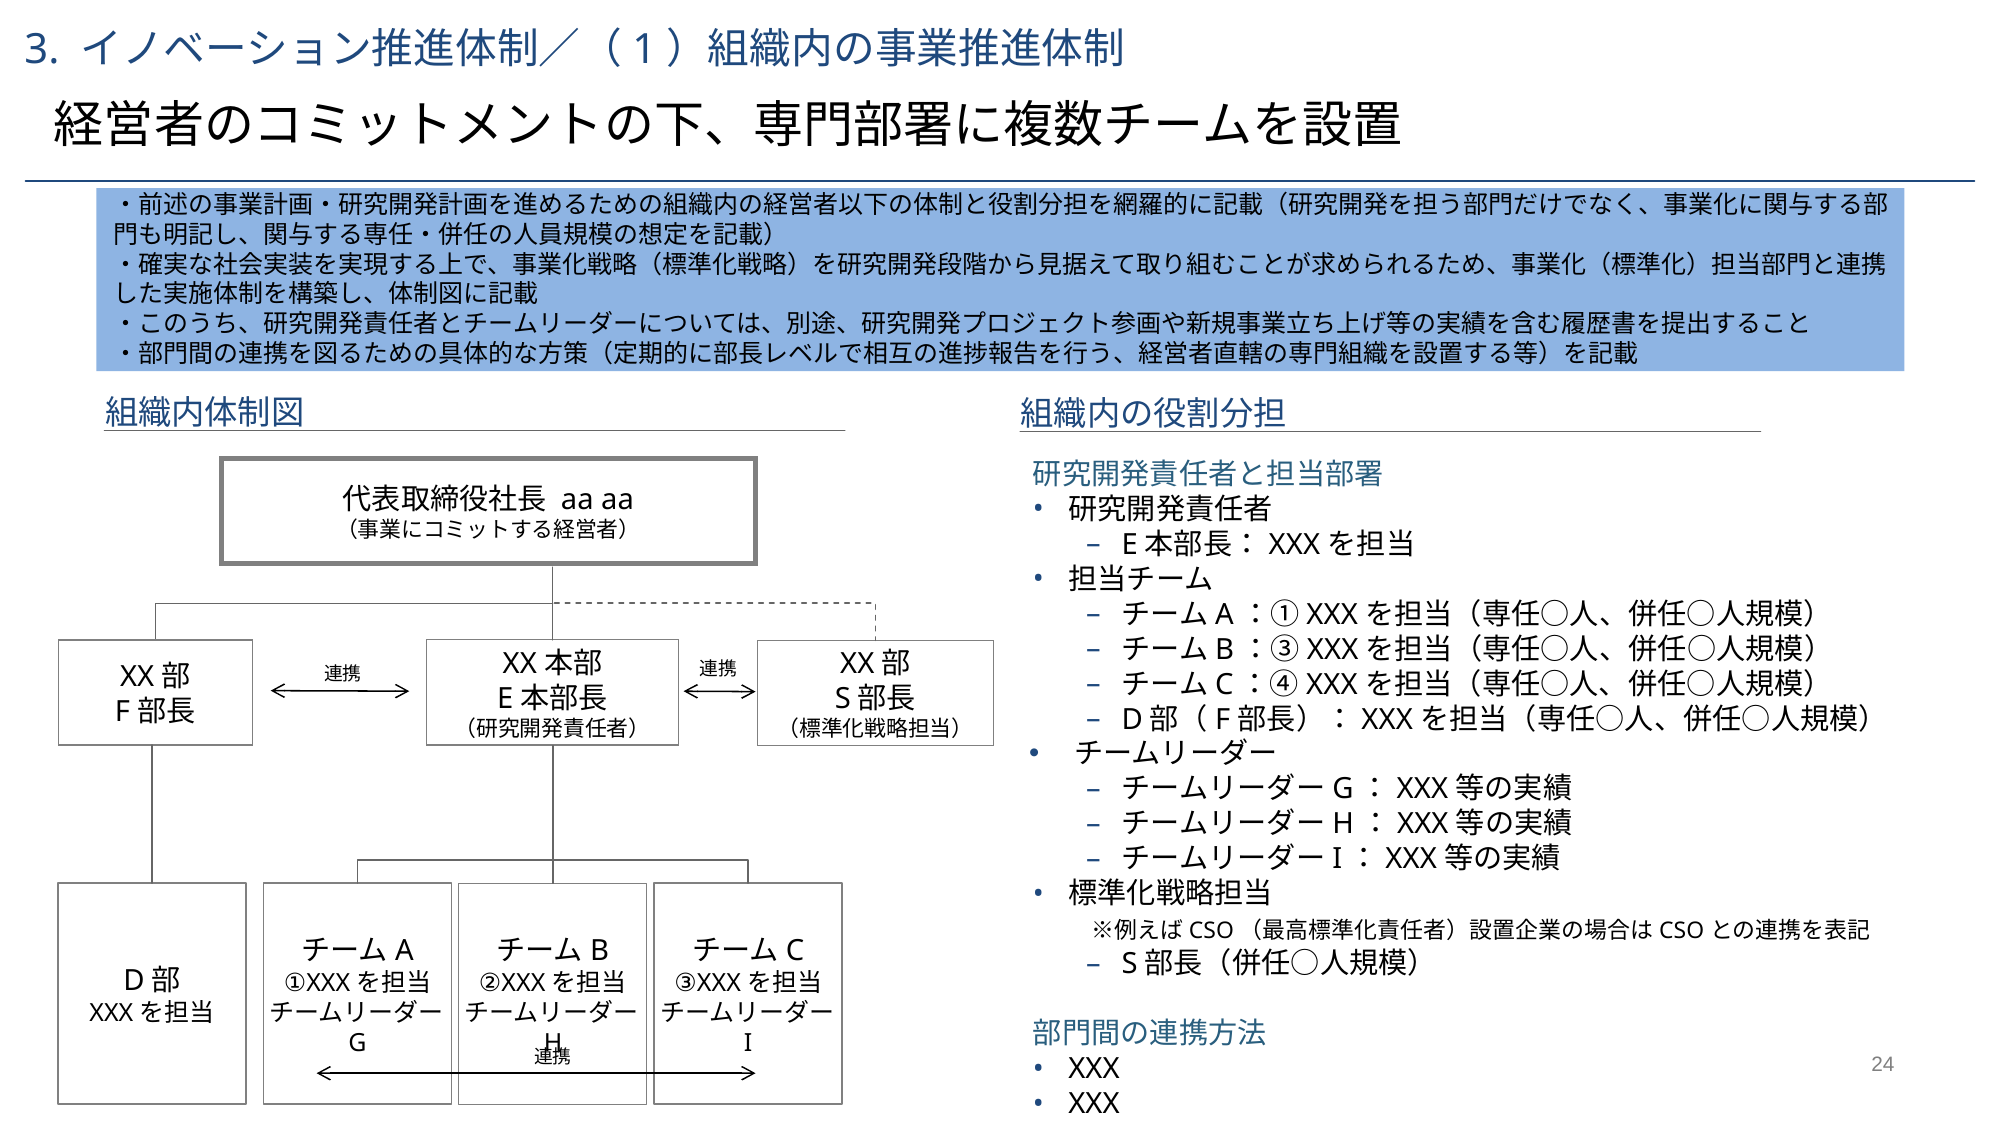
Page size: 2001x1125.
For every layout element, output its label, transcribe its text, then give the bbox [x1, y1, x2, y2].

text_box チームC ③XXXを担当 チームリーダーI [653, 882, 843, 1105]
text_box 連携 [502, 1042, 603, 1070]
text_box XX本部 E本部長 （研究開発責任者） [426, 639, 679, 745]
text_box チームB ②XXXを担当 チームリーダーH [458, 882, 648, 1072]
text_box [554, 603, 876, 641]
text_box ・前述の事業計画・研究開発計画を進めるための組織内の経営者以下の体制と役割分担を網羅的に記載（研究開発を担う部門だけでなく、事業化に関与する部門も明記し、関与する専任・併任の人員規模の想定を記載） ・確実な社会実装を実現する上で、事業化戦略（標準化戦略）を研究開発段階から見据えて取り組むことが求められるため、事業化（標準化）担当部門と連携した実施体制を構築し、体制図に記載 ・このうち、研究開発責任者とチームリーダーについては、別途、研究開発プロジェクト参画や新規事業立ち上げ等の実績を含む履歴書を提出すること ・部門間の連携を図るための具体的な方策（定期的に部長レベルで相互の進捗報告を行う、経営者直轄の専門組織を設置する等）を記載 [96, 188, 1905, 372]
text_box XX部 S部長 （標準化戦略担当） [757, 640, 994, 746]
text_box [104, 383, 845, 431]
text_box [1019, 384, 1761, 433]
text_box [627, 762, 674, 959]
text_box 3. イノベーション推進体制／（1）組織内の事業推進体制 [24, 28, 1818, 74]
text_box 代表取締役社長 aa aa （事業にコミットする経営者） [221, 458, 756, 564]
text_box 連携 [292, 658, 393, 686]
text_box チームA ①XXXを担当 チームリーダーG [263, 882, 452, 1105]
text_box チームB ②XXXを担当 チームリーダーH [458, 1074, 648, 1105]
text_box 研究開発責任者と担当部署 研究開発責任者 E本部長：XXXを担当 担当チーム チームA：①XXXを担当（専任○人、併任○人規模） チームB：③XXXを担当（専任○人、併任○人規模） チームC：④XXXを担当（専任○人、併任○人規模） D部（F部長）：XXXを担当（専任○人、併任○人規模） チームリーダー チームリーダーG：XXX等の実績 チームリーダーH：XXX等の実績 チームリーダーI：XXX等の実績 標準化戦略担当 ※例えばCSO（最高標準化責任者）設置企業の場合はCSOとの連携を表記 S部長（併任○人規模） 部門間の連携方法 XXX XXX [1015, 455, 1985, 1122]
text_box 経営者のコミットメントの下、専門部署に複数チームを設置 [53, 99, 1899, 154]
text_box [155, 603, 553, 641]
text_box XX部 F部長 [58, 639, 253, 745]
text_box 連携 [668, 654, 769, 682]
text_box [432, 762, 479, 959]
text_box D部 XXXを担当 [57, 882, 247, 1105]
